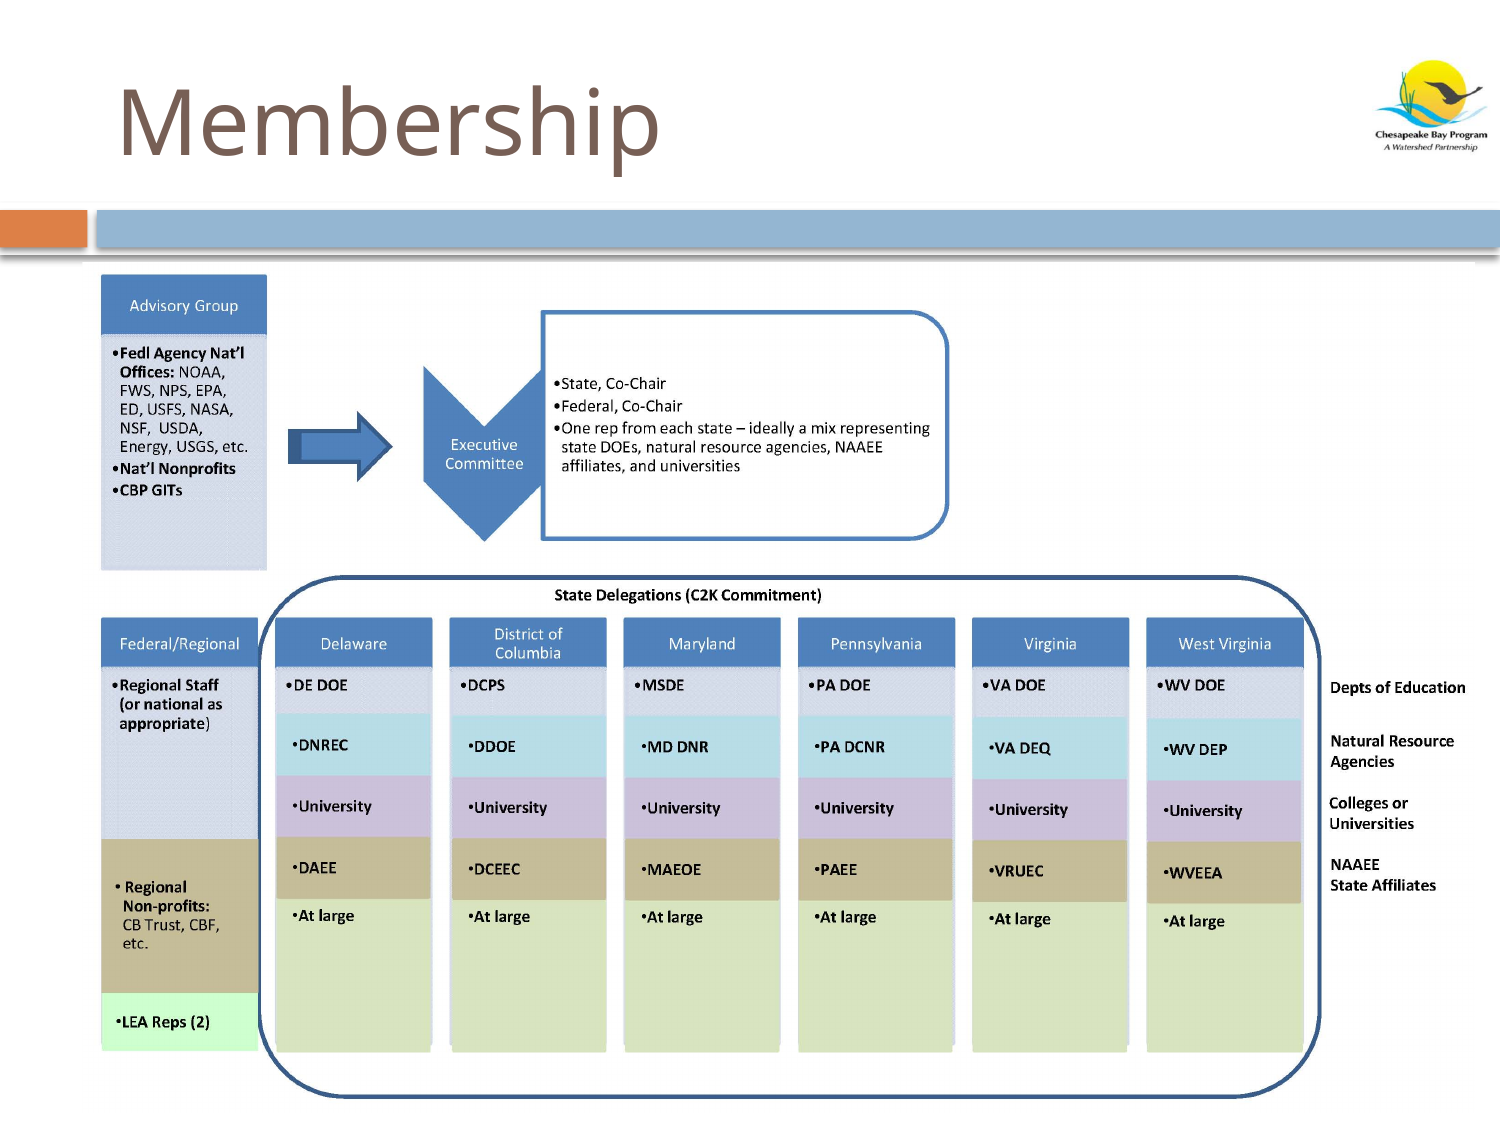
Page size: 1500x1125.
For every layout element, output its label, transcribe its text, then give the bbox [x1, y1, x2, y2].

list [82, 262, 1476, 1113]
picture [1438, 37, 1500, 175]
title Membership [100, 37, 1438, 200]
